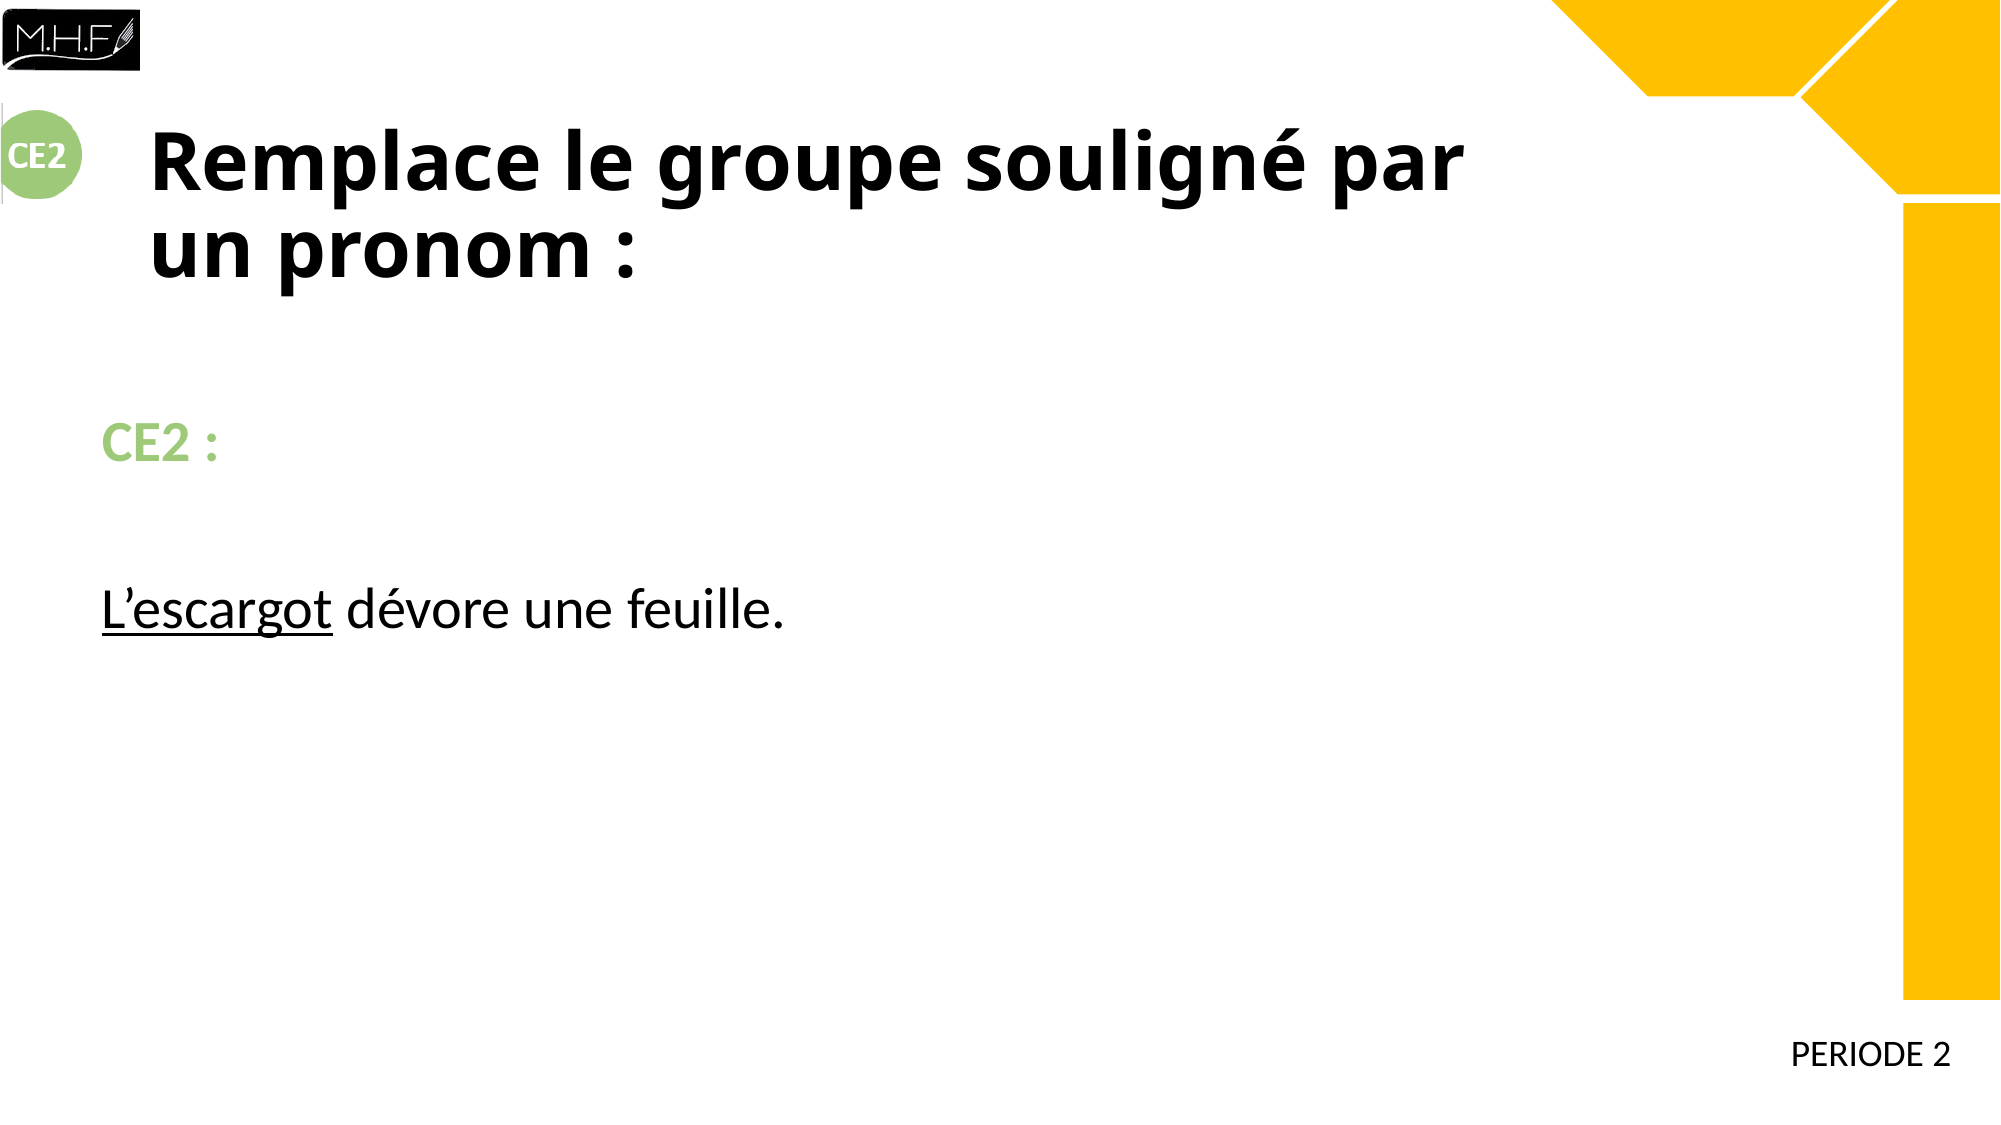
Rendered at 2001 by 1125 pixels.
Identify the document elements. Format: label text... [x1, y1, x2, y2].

title Remplace le groupe souligné par un pronom : [133, 73, 1512, 344]
picture [0, 7, 140, 74]
list CE2 : L’escargot dévore une feuille. [86, 403, 897, 1118]
text_box [1799, 0, 2000, 196]
text_box PERIODE 2 [1362, 1021, 1967, 1125]
text_box [1902, 202, 2000, 1001]
picture [0, 103, 87, 204]
text_box [1549, 0, 1892, 98]
